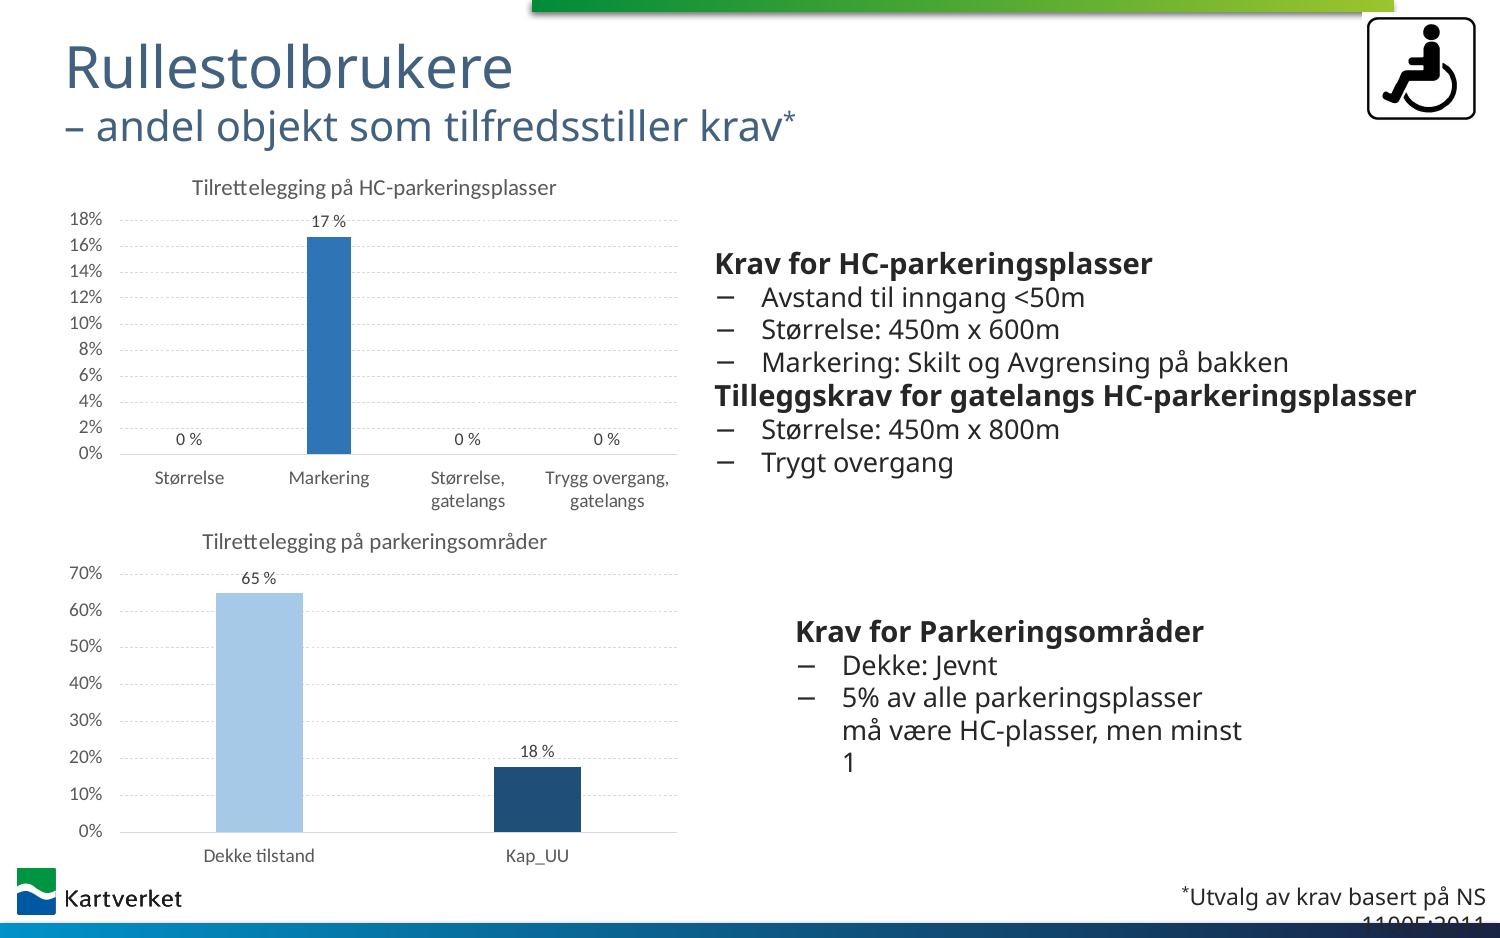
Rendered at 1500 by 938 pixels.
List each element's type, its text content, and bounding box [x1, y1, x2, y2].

text_box Rullestolbrukere – andel objekt som tilfredsstiller krav* [49, 25, 1431, 158]
text_box Krav for Parkeringsområder Dekke: Jevnt 5% av alle parkeringsplasser må være HC-plasser, men minst 1 [780, 605, 1261, 786]
text_box *Utvalg av krav basert på NS 11005:2011 [1068, 873, 1500, 938]
picture [62, 166, 688, 519]
text_box Krav for HC-parkeringsplasser Avstand til inngang <50m Størrelse: 450m x 600m Markering: Skilt og Avgrensing på bakken Tilleggskrav for gatelangs HC-parkeringsplasser Størrelse: 450m x 800m Trygt overgang [699, 237, 1433, 485]
picture [62, 520, 688, 874]
picture [1362, 12, 1481, 126]
